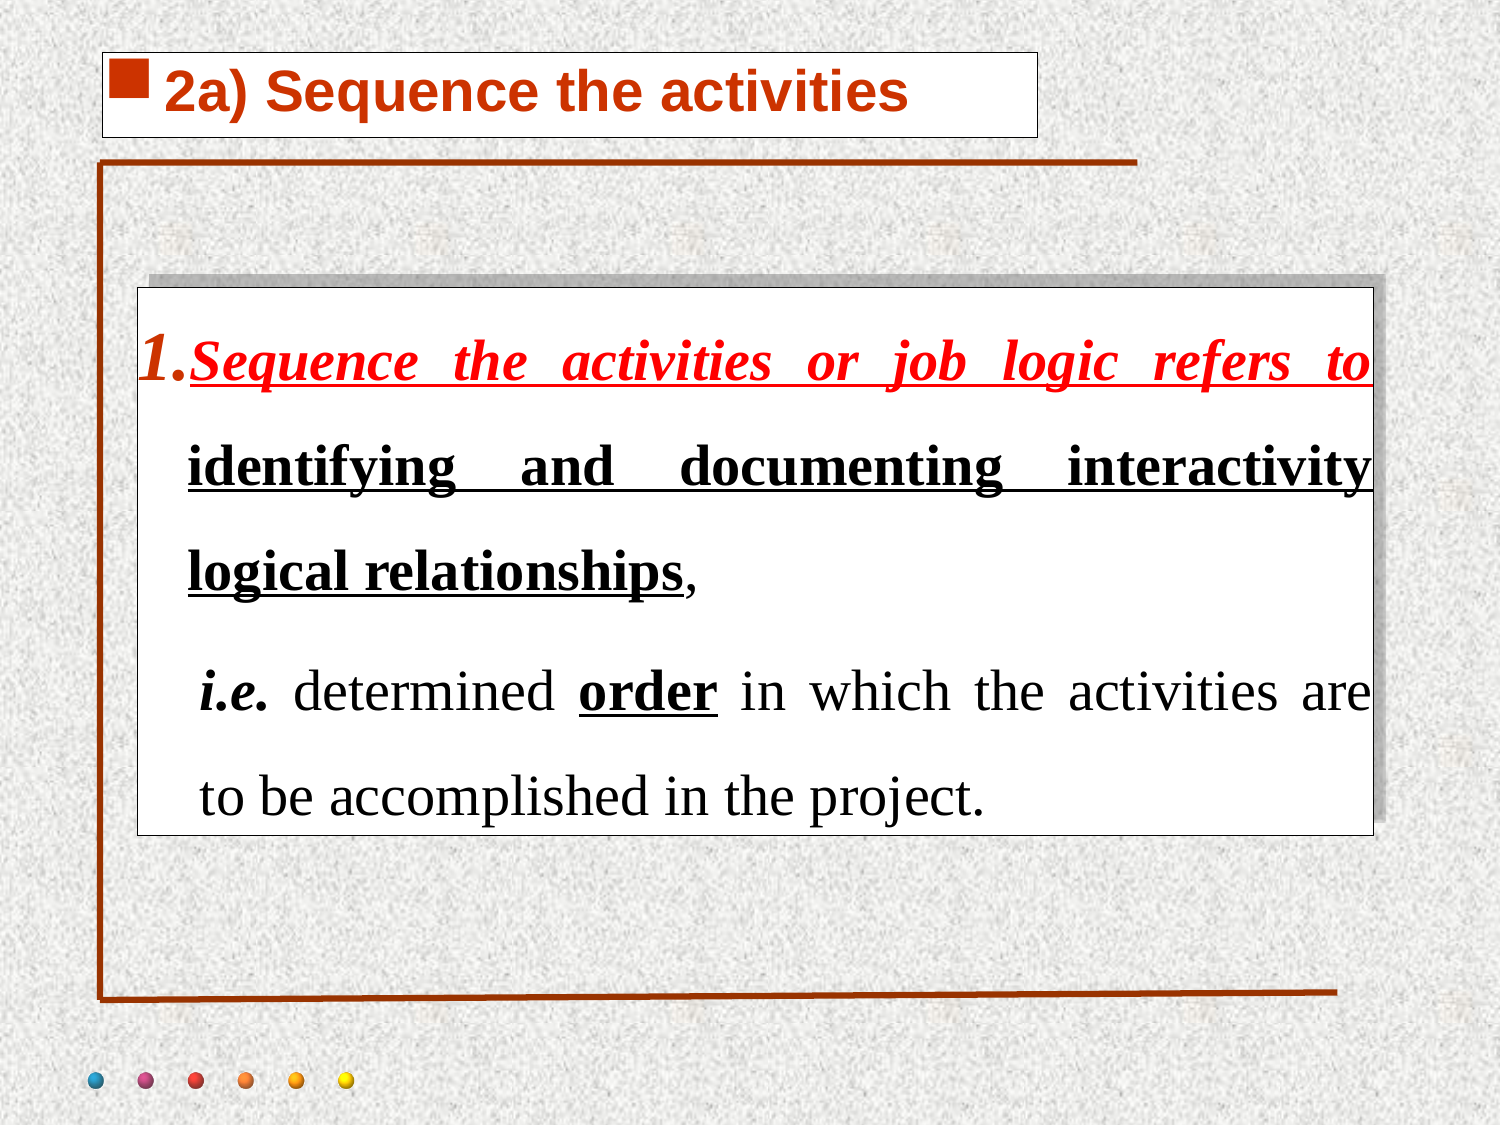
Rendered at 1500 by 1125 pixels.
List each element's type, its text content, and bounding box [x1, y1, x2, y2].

list Sequence the activities or job logic refers to identifying and documenting interactivity logical relationships, i.e. determined order in which the activities are to be accomplished in the project. [137, 287, 1374, 836]
picture [0, 0, 1500, 1125]
title 2a) Sequence the activities [102, 52, 1038, 138]
